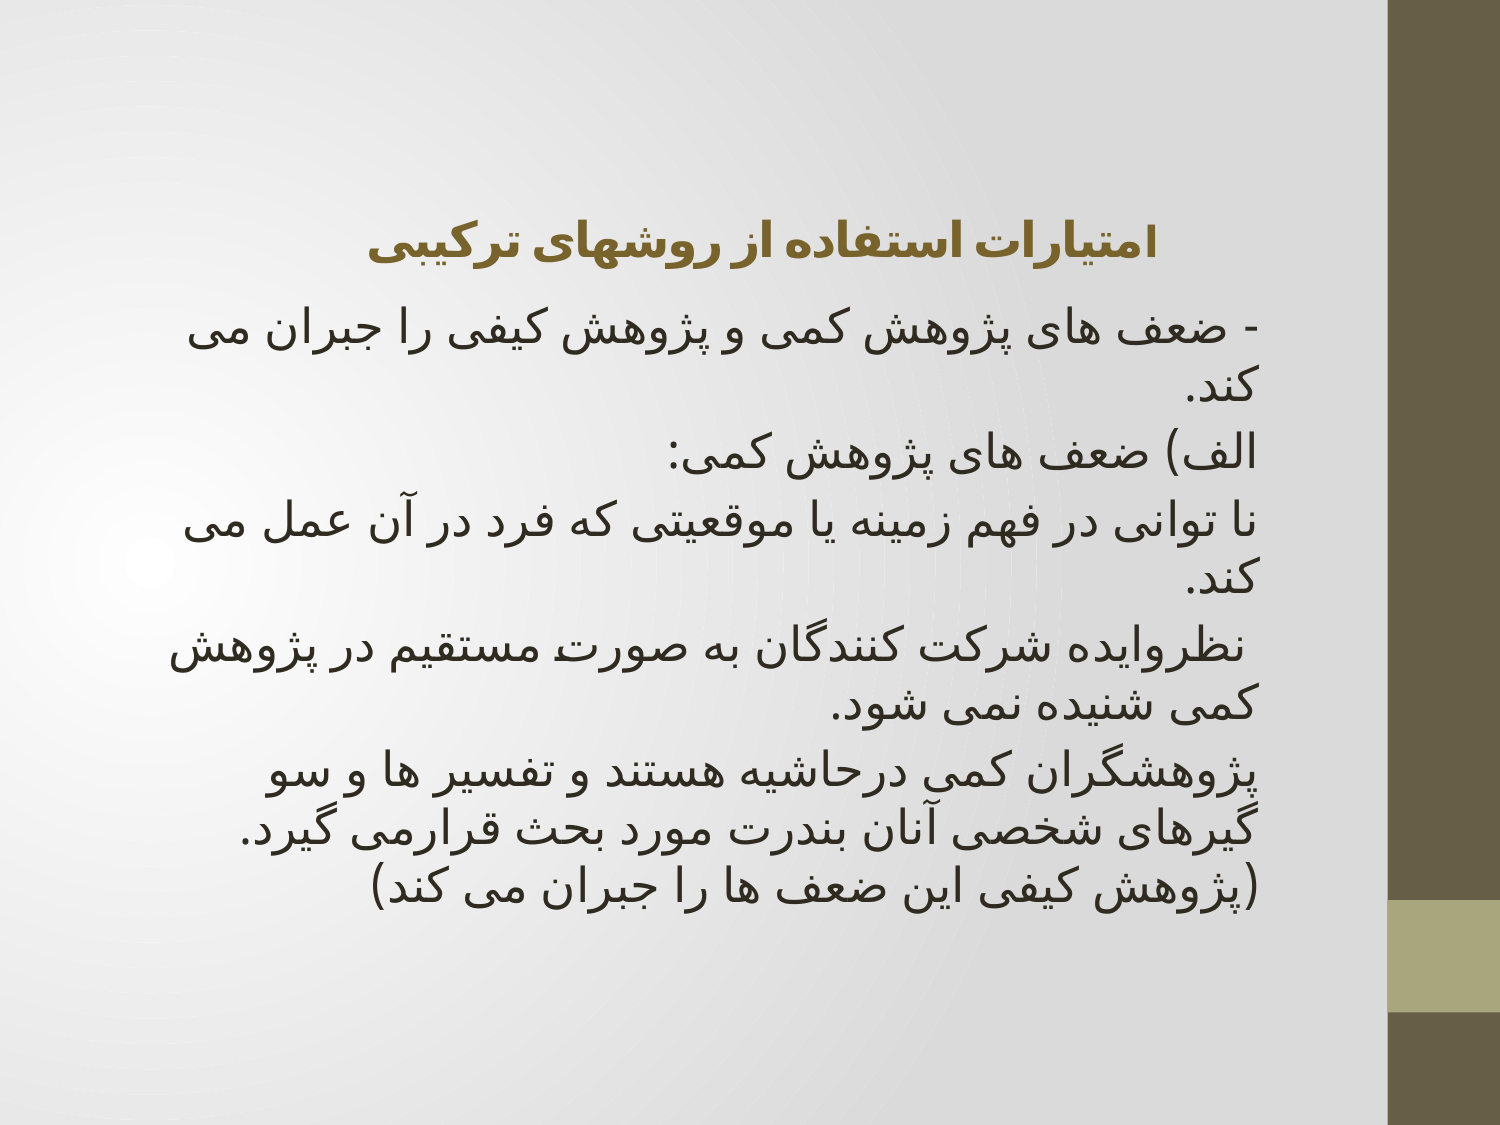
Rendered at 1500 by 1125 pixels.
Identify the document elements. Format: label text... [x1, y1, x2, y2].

subtitle - ضعف های پژوهش کمی و پژوهش کیفی را جبران می کند. الف) ضعف های پژوهش کمی: نا توانی در فهم زمینه یا موقعیتی که فرد در آن عمل می کند. نظروایده شرکت کنندگان به صورت مستقیم در پژوهش کمی شنیده نمی شود. پژوهشگران کمی درحاشیه هستند و تفسیر ها و سو گیرهای شخصی آنان بندرت مورد بحث قرارمی گیرد. (پژوهش کیفی این ضعف ها را جبران می کند) [100, 287, 1275, 925]
title امتیارات استفاده از روشهای ترکیبی [125, 200, 1400, 400]
